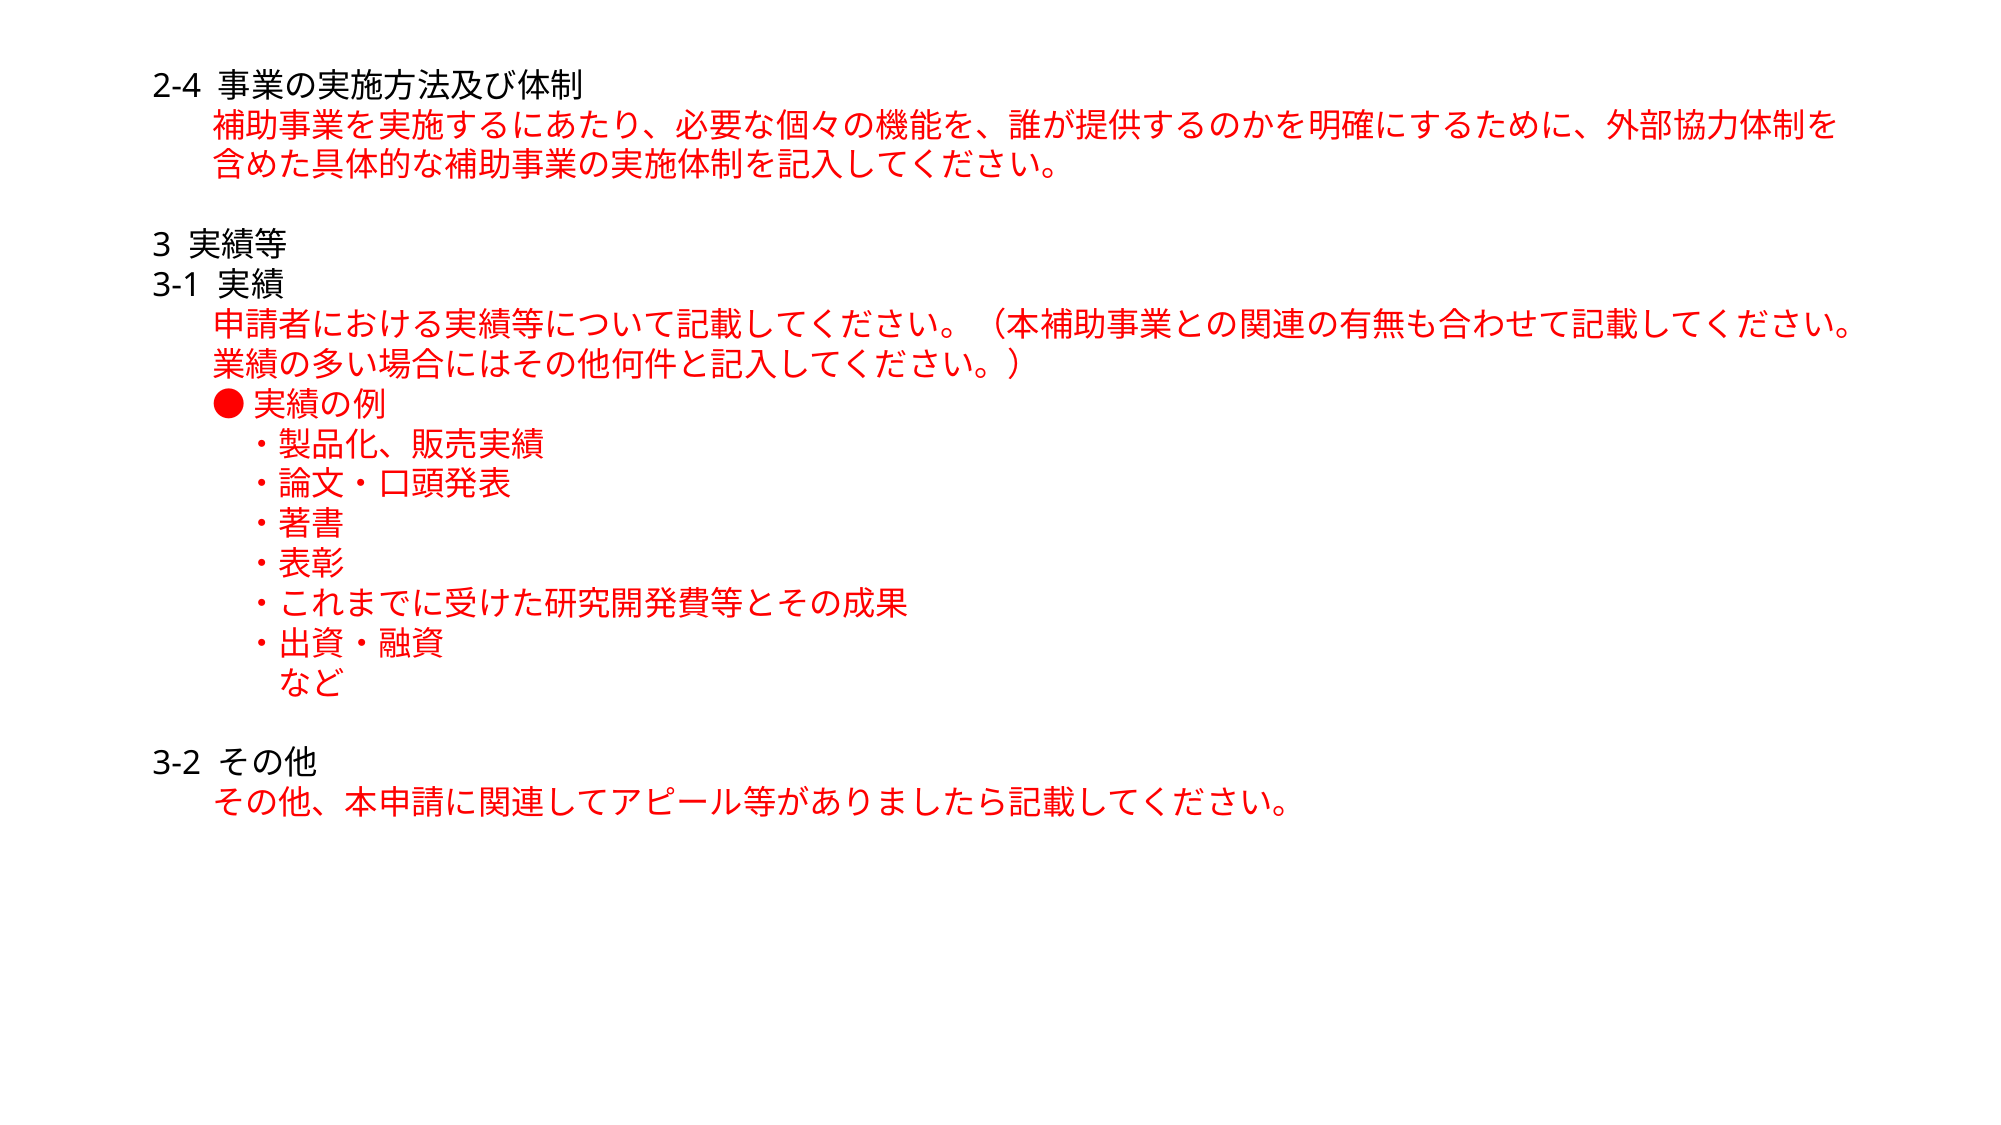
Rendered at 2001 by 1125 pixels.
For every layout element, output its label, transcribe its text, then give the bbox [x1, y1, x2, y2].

list 2-4 事業の実施方法及び体制 補助事業を実施するにあたり、必要な個々の機能を、誰が提供するのかを明確にするために、外部協力体制を含めた具体的な補助事業の実施体制を記入してください。 3 実績等 3-1 実績 申請者における実績等について記載してください。（本補助事業との関連の有無も合わせて記載してください。業績の多い場合にはその他何件と記入してください。） ●実績の例 ・製品化、販売実績 ・論文・口頭発表 ・著書 ・表彰 ・これまでに受けた研究開発費等とその成果 ・出資・融資 など 3-2 その他 その他、本申請に関連してアピール等がありましたら記載してください。 [137, 56, 1863, 1014]
